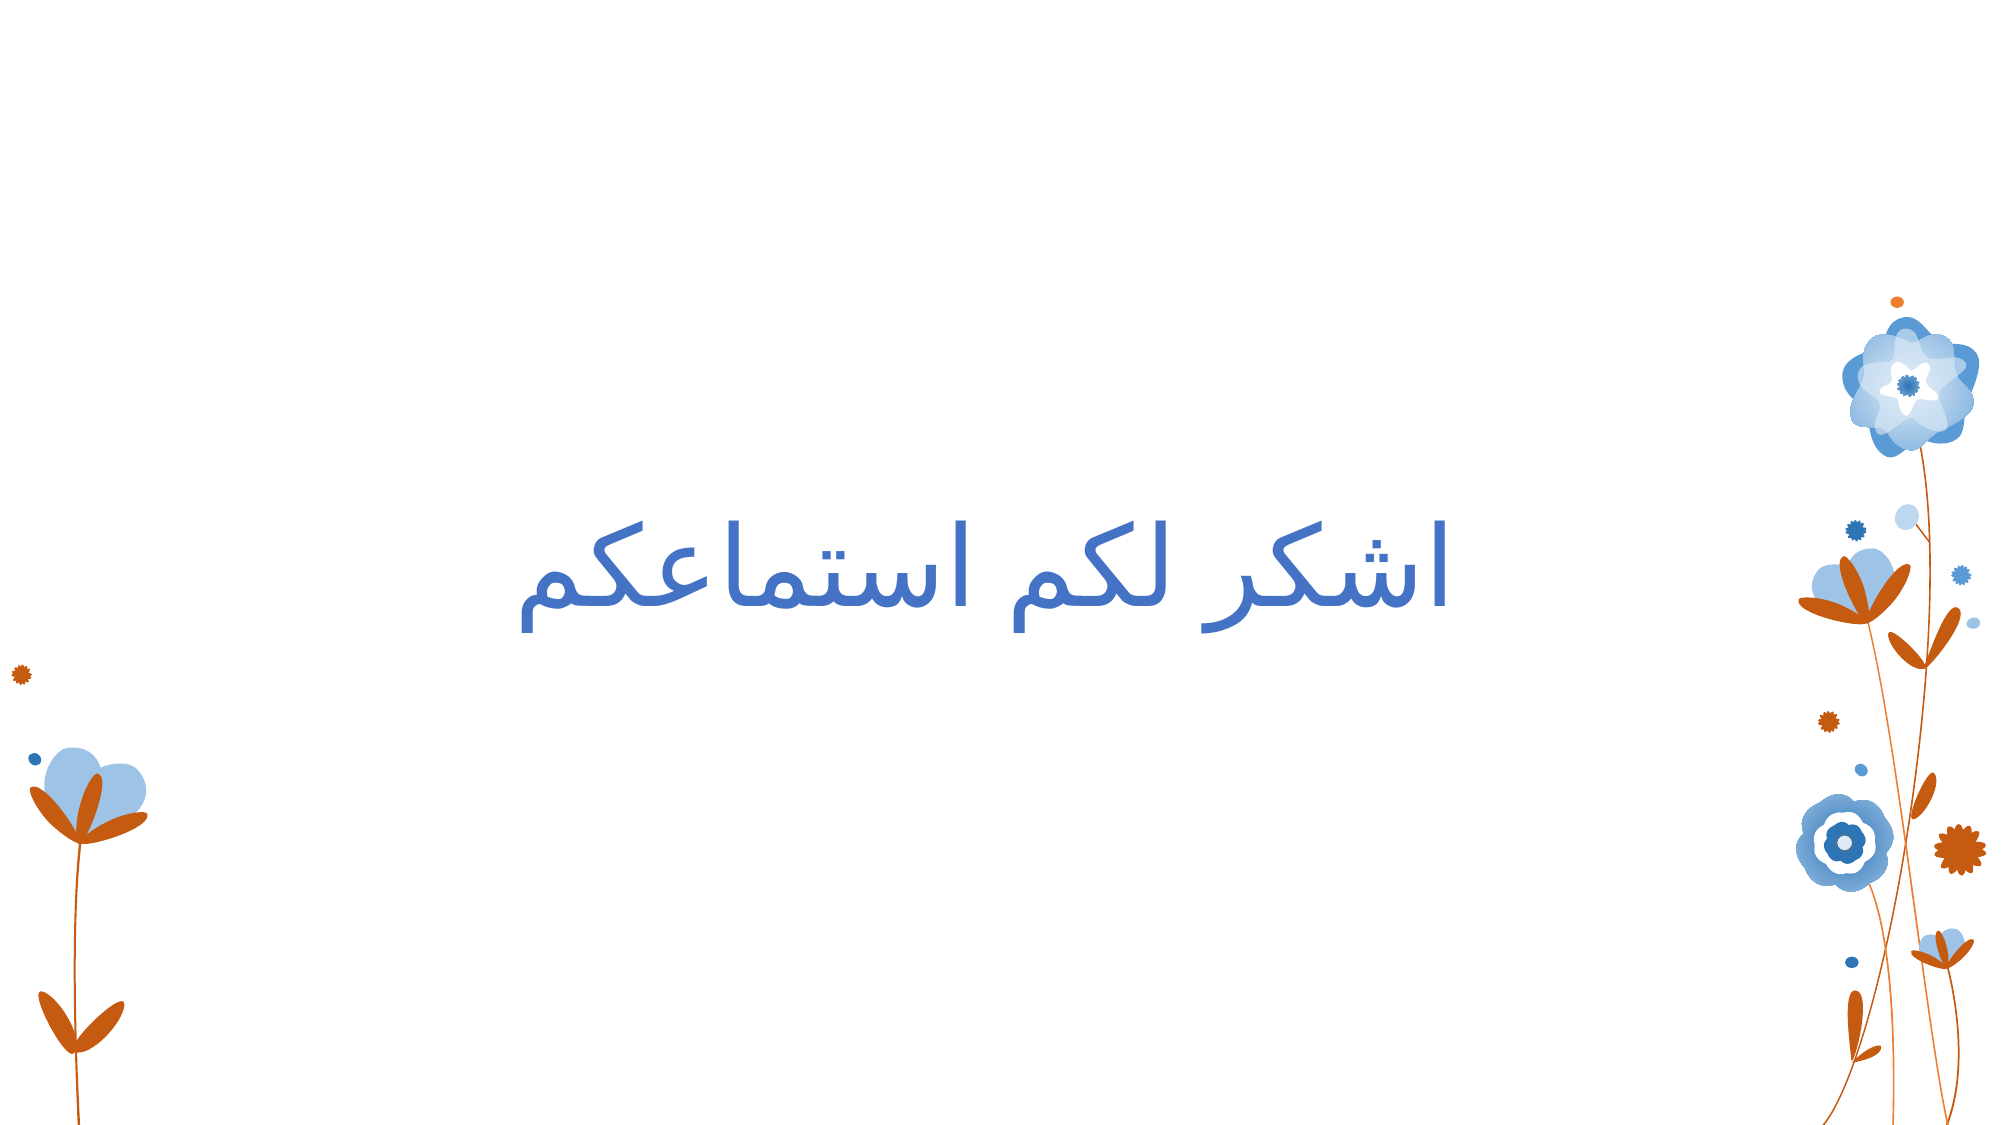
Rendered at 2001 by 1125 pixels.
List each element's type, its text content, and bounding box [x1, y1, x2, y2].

text_box اشكر لكم استماعكم [499, 486, 1501, 637]
